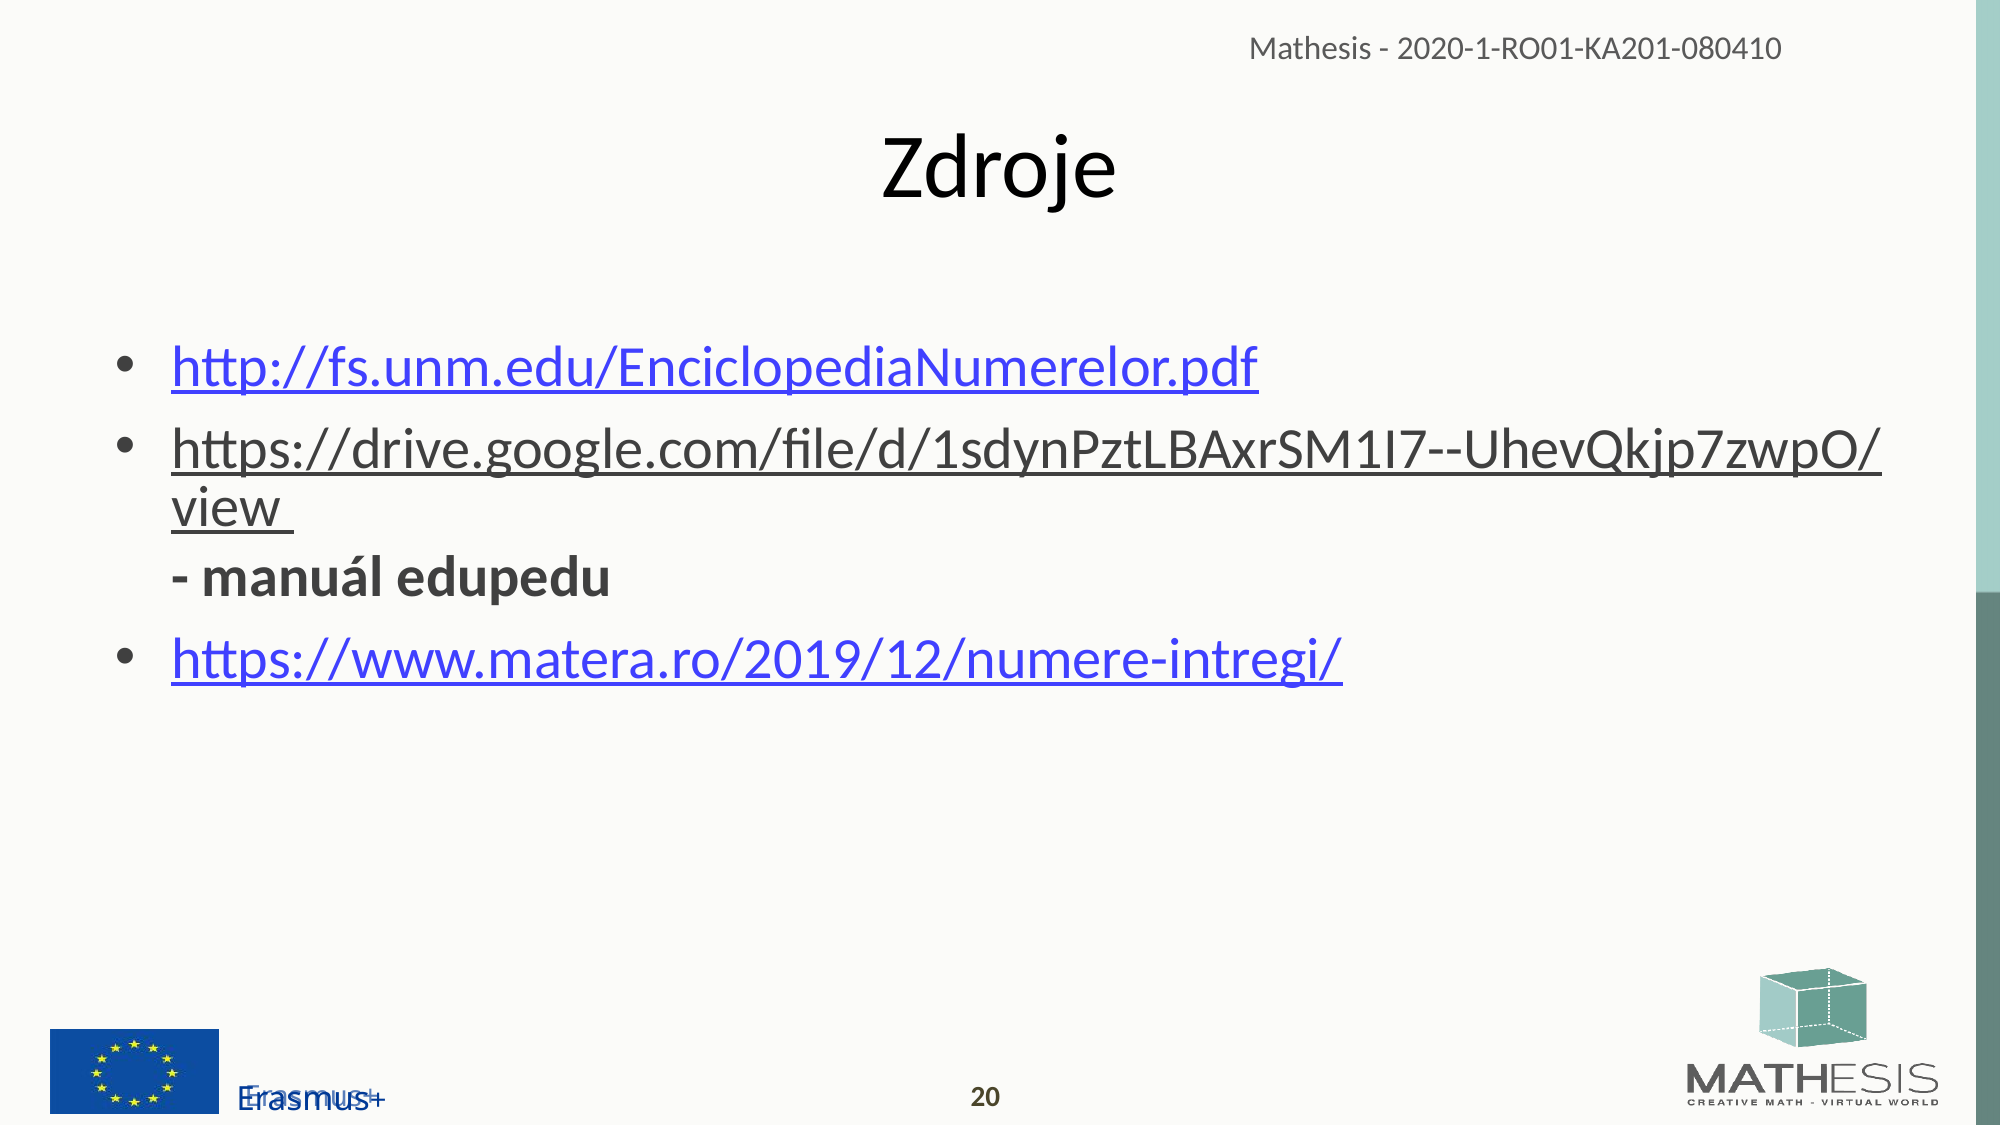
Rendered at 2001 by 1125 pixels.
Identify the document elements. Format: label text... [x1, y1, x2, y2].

title Zdroje [99, 98, 1900, 287]
list http://fs.unm.edu/EnciclopediaNumerelor.pdf https://drive.google.com/file/d/1sdynPztLBAxrSM1I7--UhevQkjp7zwpO/view - manuál edupedu https://www.matera.ro/2019/12/numere-intregi/ [99, 320, 1900, 1005]
picture [50, 1029, 219, 1114]
